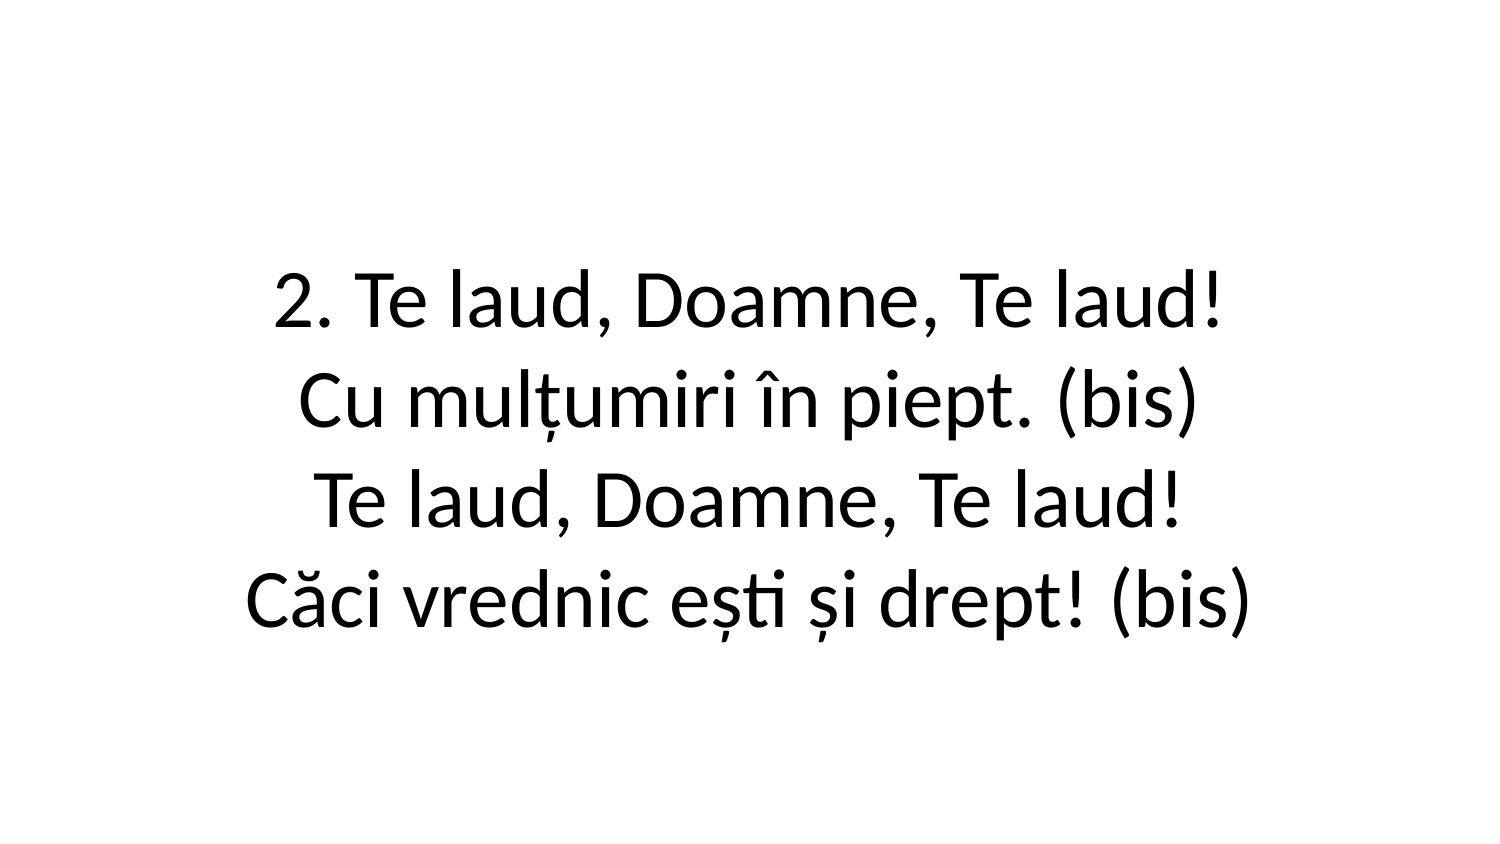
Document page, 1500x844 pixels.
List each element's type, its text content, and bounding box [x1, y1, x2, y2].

text_box 2. Te laud, Doamne, Te laud! Cu mulțumiri în piept. (bis) Te laud, Doamne, Te laud! Căci vrednic ești și drept! (bis) [230, 192, 1270, 652]
